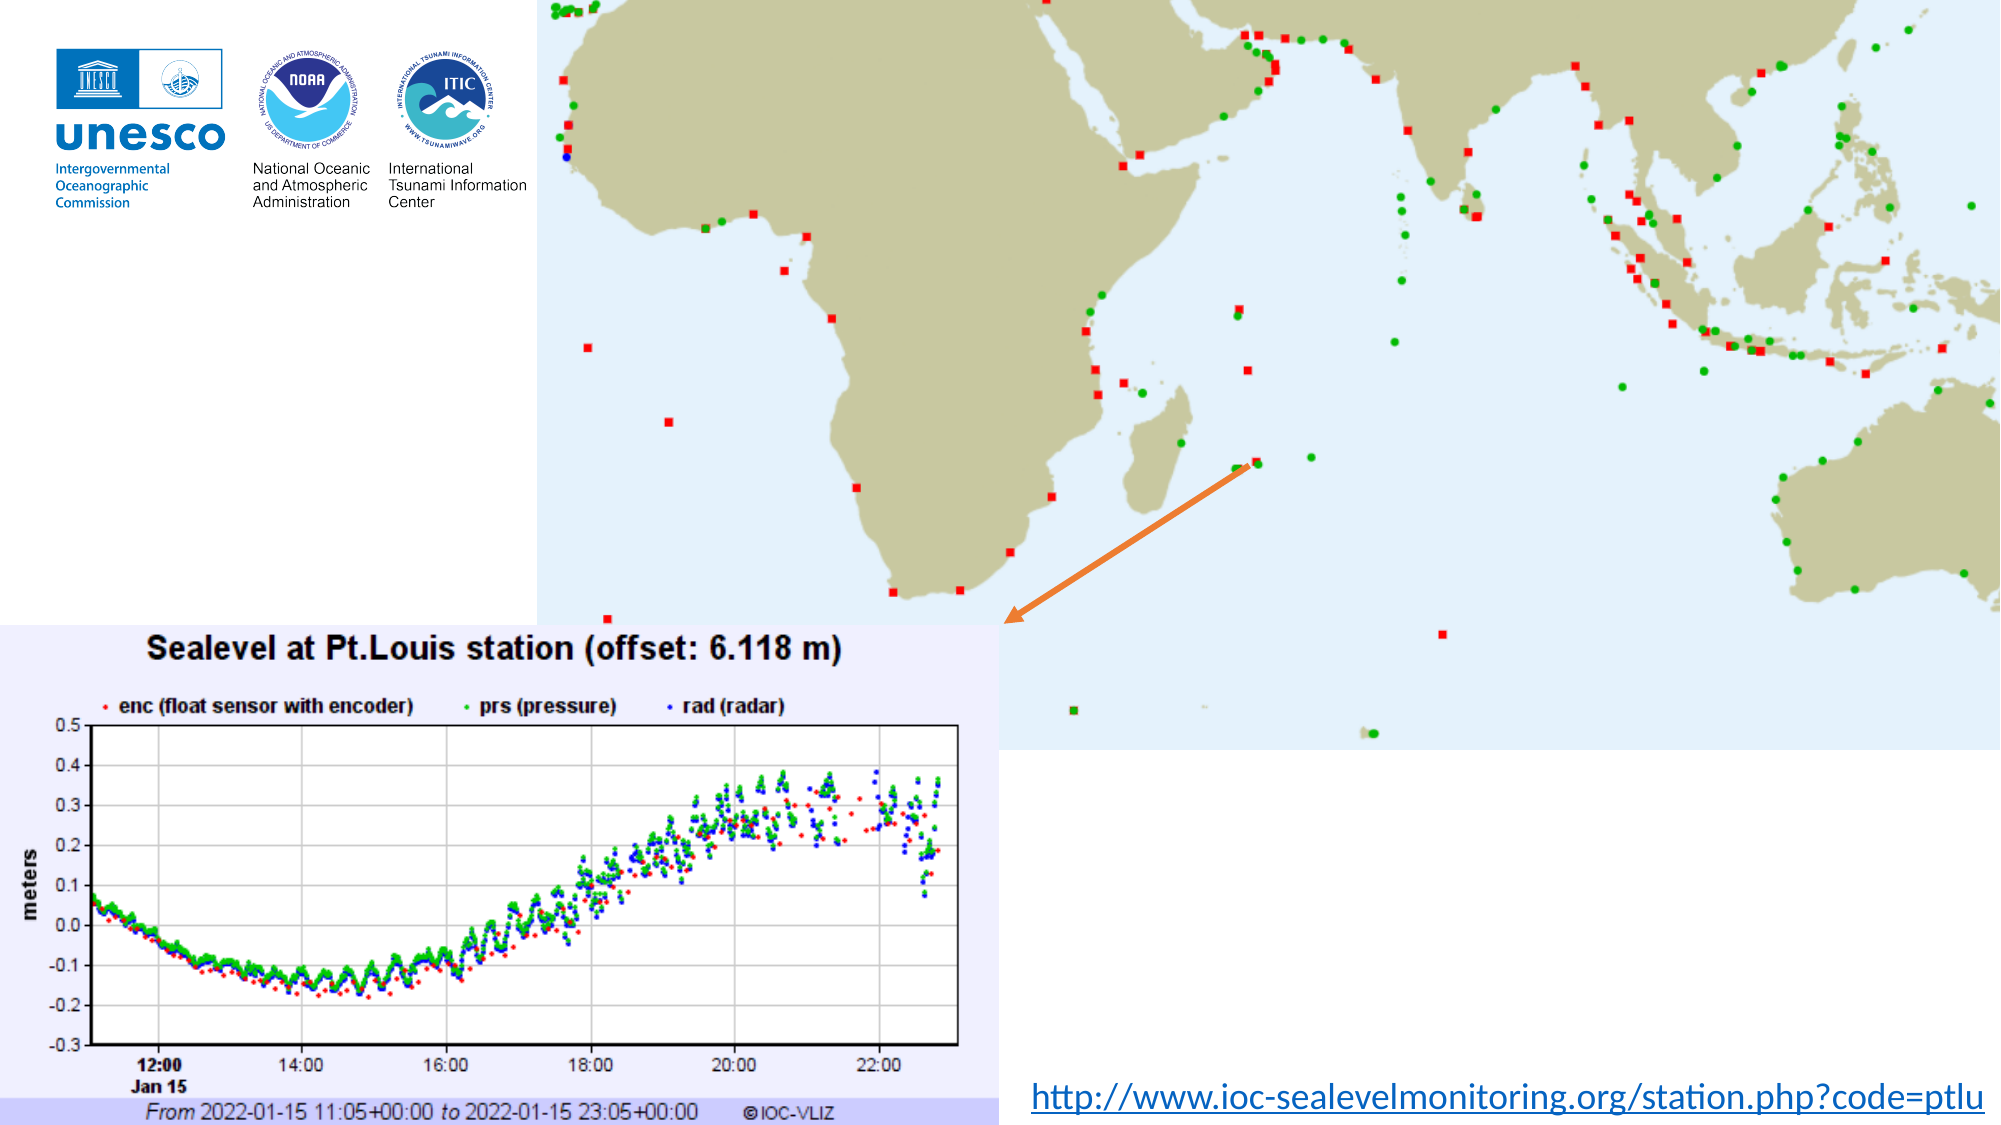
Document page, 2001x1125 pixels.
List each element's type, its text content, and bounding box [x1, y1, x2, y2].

picture [43, 35, 527, 221]
picture [0, 0, 2000, 1125]
text_box http://www.ioc-sealevelmonitoring.org/station.php?code=ptlu [999, 1064, 2000, 1125]
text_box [1003, 465, 1250, 624]
